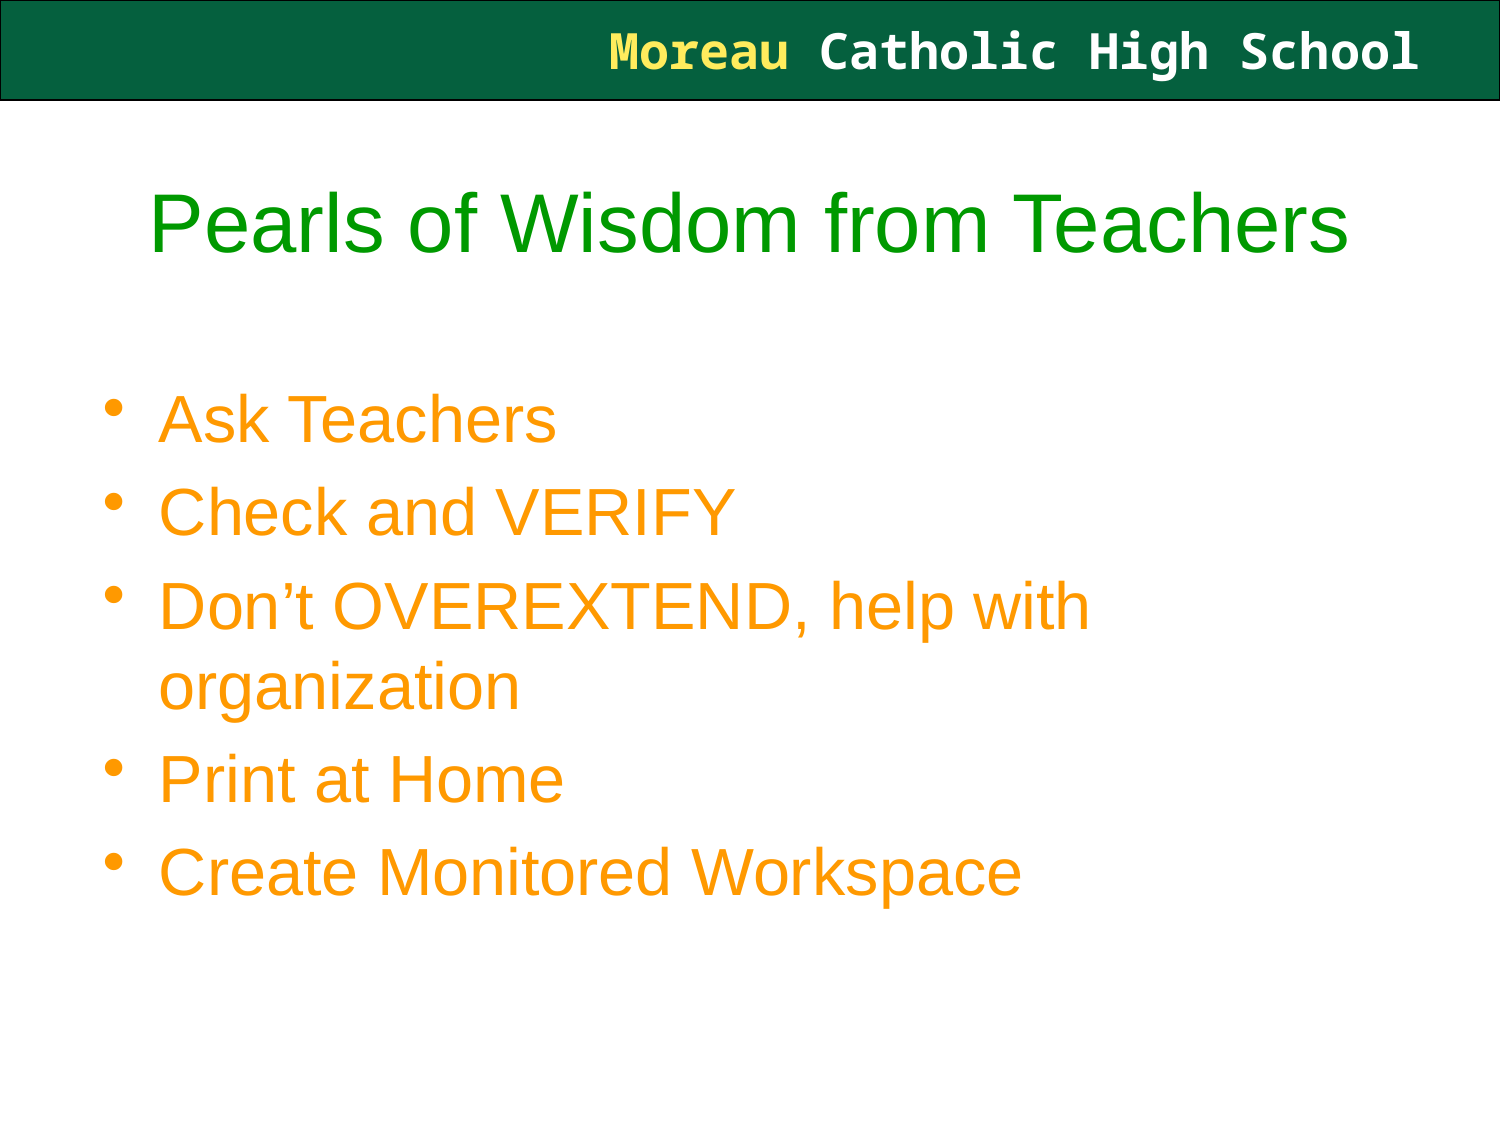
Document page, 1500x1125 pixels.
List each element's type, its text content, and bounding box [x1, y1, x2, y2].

title Pearls of Wisdom from Teachers [112, 124, 1388, 274]
list Ask Teachers Check and VERIFY Don’t OVEREXTEND, help with organization Print at Home Create Monitored Workspace [87, 274, 1426, 976]
